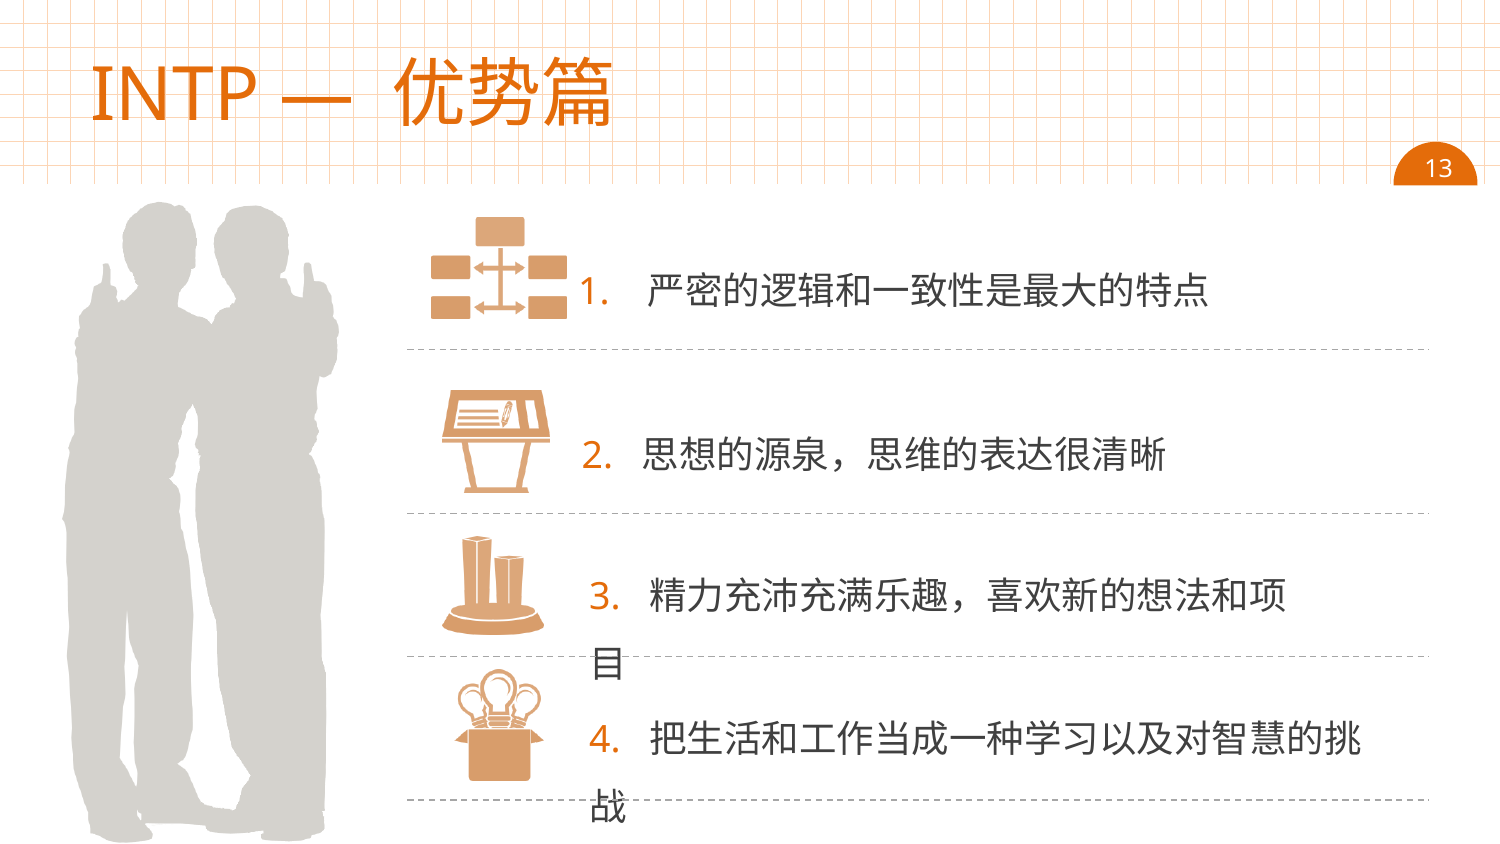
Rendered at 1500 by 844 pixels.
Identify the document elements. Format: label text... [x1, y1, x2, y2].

slide_number 13 [1388, 152, 1483, 186]
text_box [442, 536, 1329, 635]
picture [62, 200, 341, 843]
title INTP — 优势篇 [75, 20, 1425, 161]
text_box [442, 378, 1175, 493]
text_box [454, 669, 1400, 781]
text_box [430, 214, 1215, 321]
